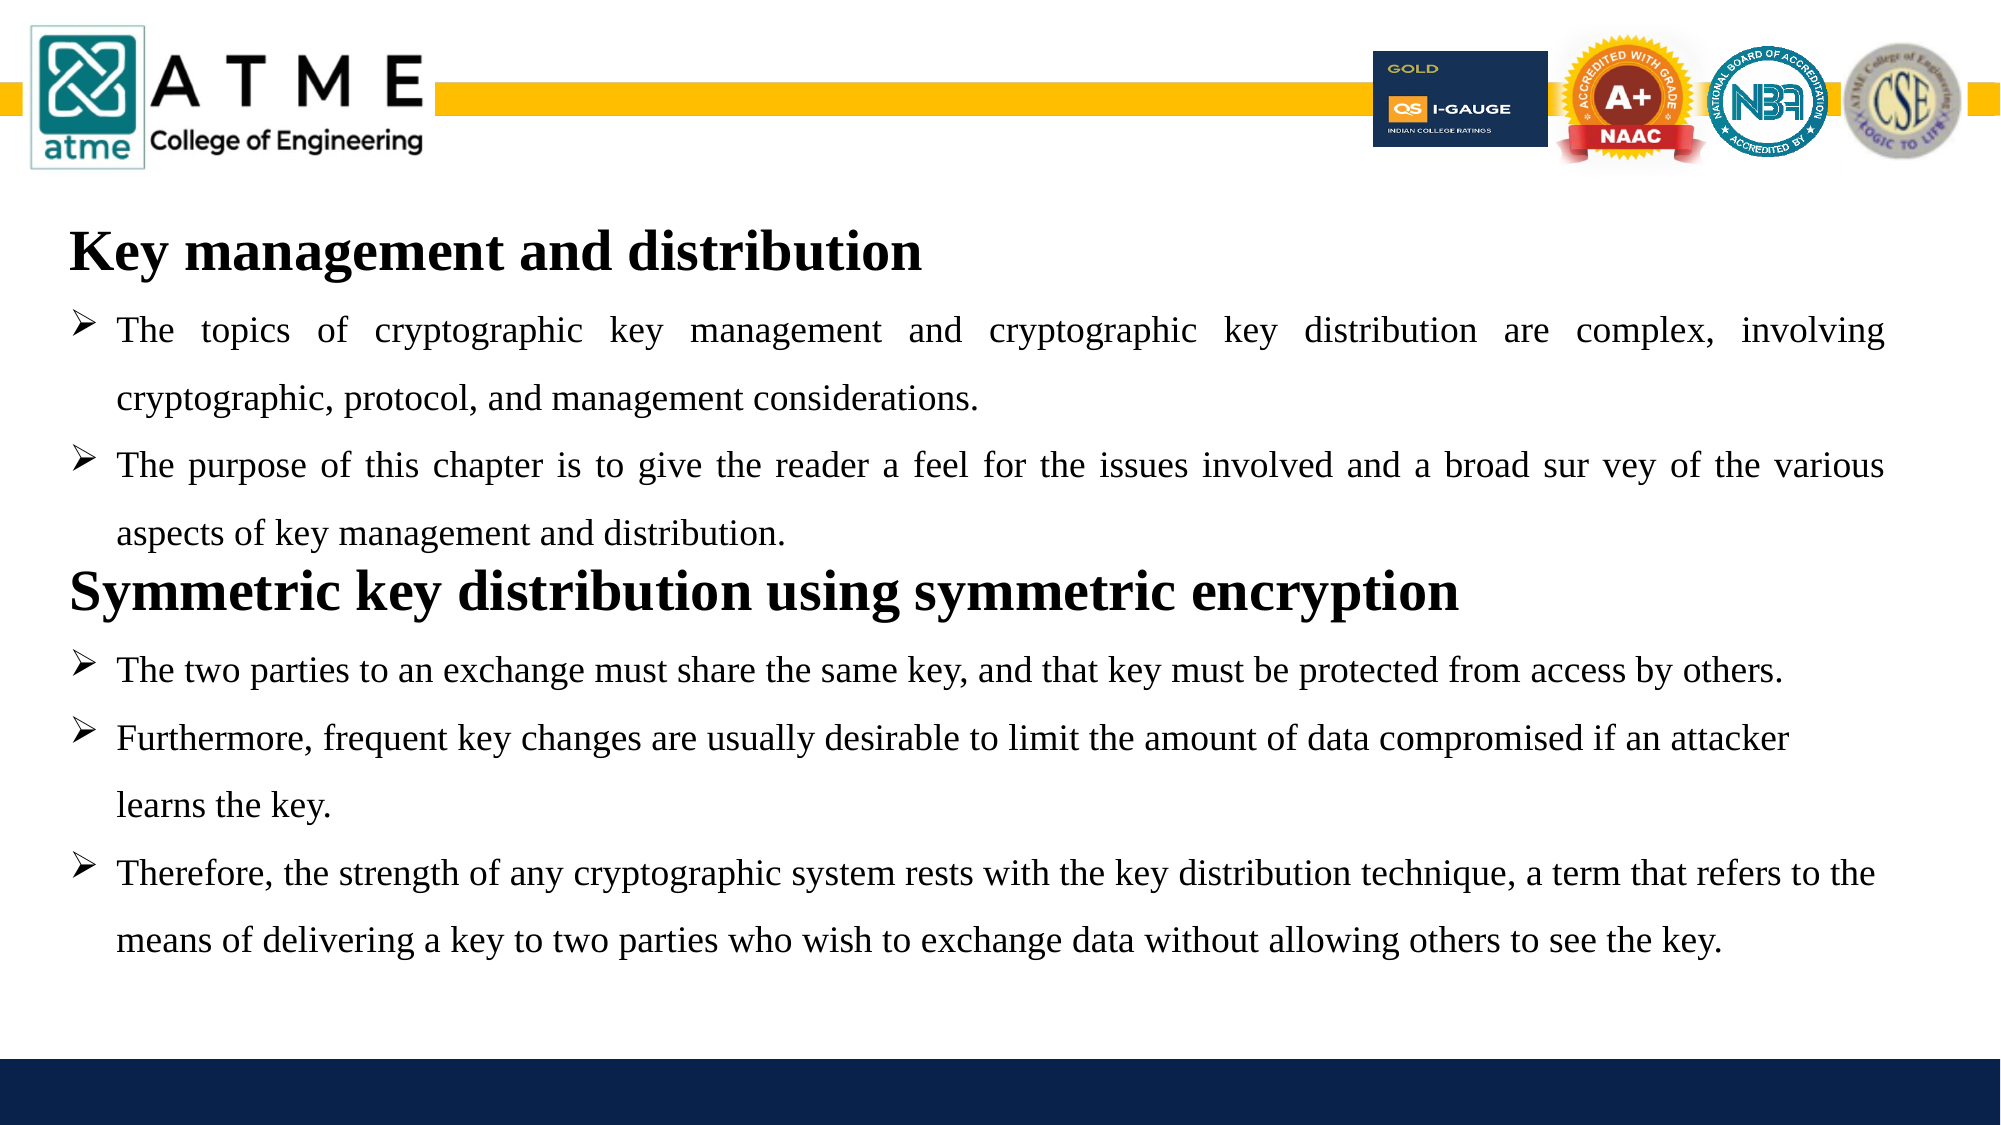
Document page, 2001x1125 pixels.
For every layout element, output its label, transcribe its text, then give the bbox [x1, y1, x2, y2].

picture [0, 1059, 2001, 1125]
picture [1373, 20, 1828, 180]
picture [22, 15, 435, 178]
text_box Key management and distribution The topics of cryptographic key management and cryptographic key distribution are complex, involving cryptographic, protocol, and management considerations. The purpose of this chapter is to give the reader a feel for the issues involved and a broad sur vey of the various aspects of key management and distribution. Symmetric key distribution using symmetric encryption The two parties to an exchange must share the same key, and that key must be protected from access by others. Furthermore, frequent key changes are usually desirable to limit the amount of data compromised if an attacker learns the key. Therefore, the strength of any cryptographic system rests with the key distribution technique, a term that refers to the means of delivering a key to two parties who wish to exchange data without allowing others to see the key. [54, 205, 1902, 968]
picture [1840, 26, 1968, 176]
